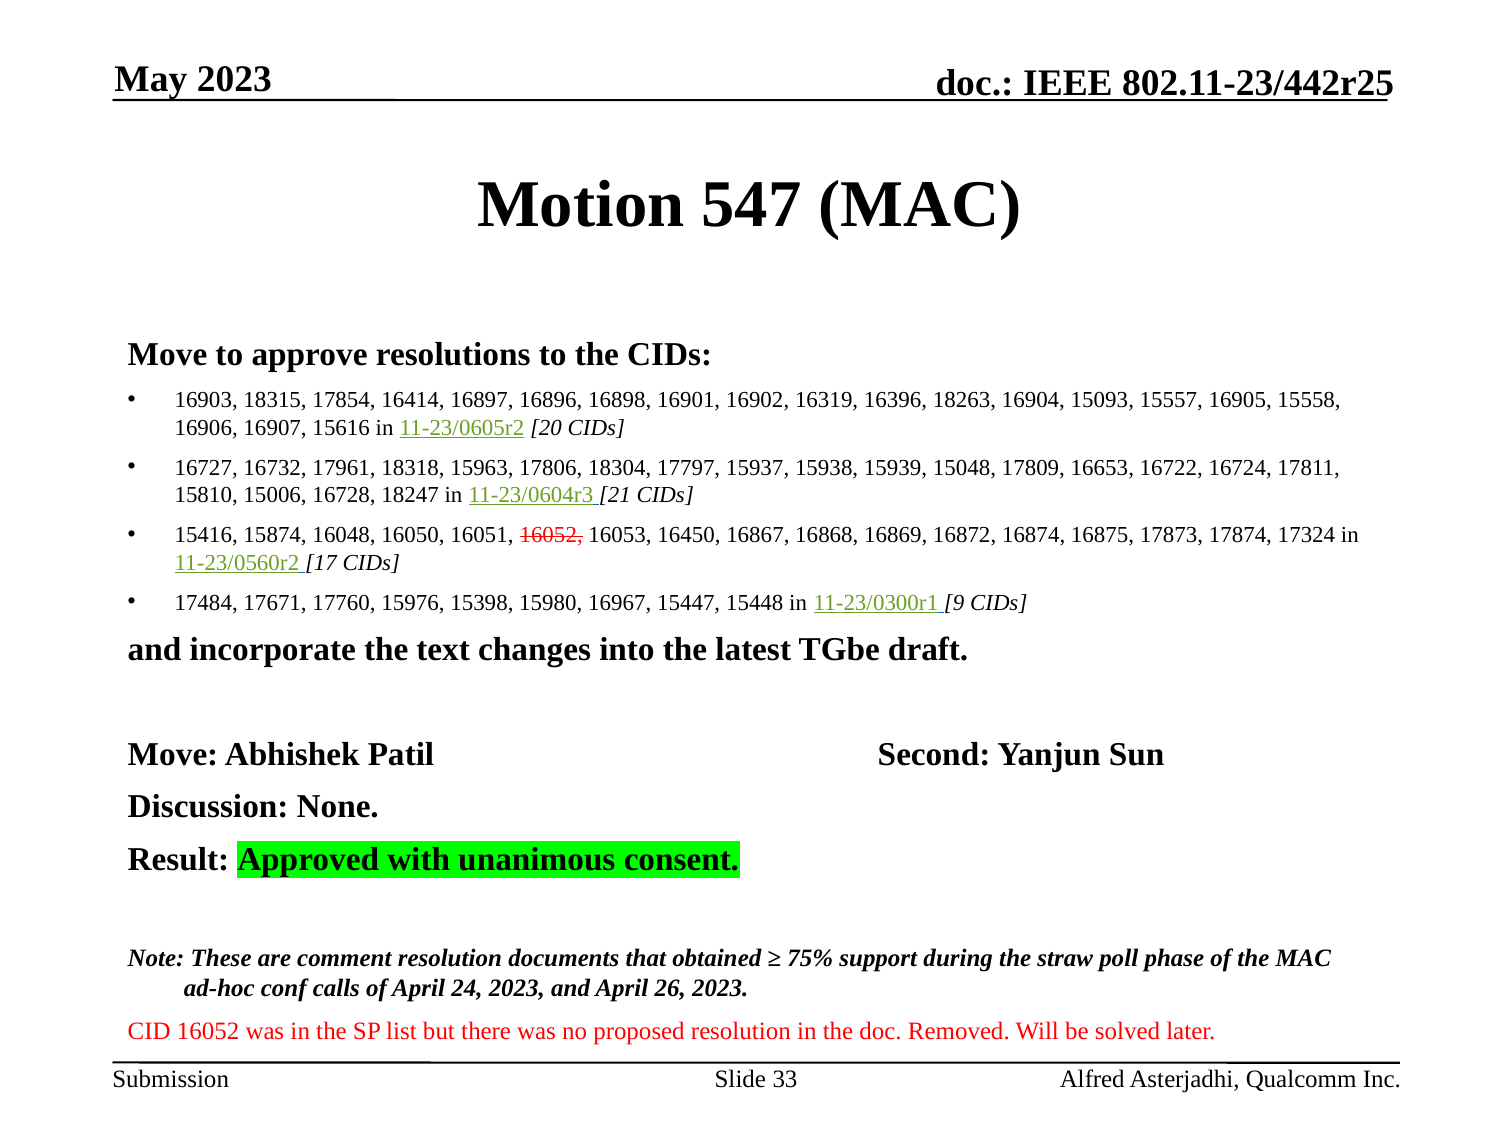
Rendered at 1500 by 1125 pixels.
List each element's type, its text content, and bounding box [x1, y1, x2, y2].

footer Alfred Asterjadhi, Qualcomm Inc. [878, 1061, 1402, 1093]
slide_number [114, 54, 423, 100]
title Motion 547 (MAC) [112, 112, 1388, 288]
slide_number Slide 33 [712, 1061, 800, 1123]
list Move to approve resolutions to the CIDs: 16903, 18315, 17854, 16414, 16897, 16896, 16898, 16901, 16902, 16319, 16396, 18263, 16904, 15093, 15557, 16905, 15558, 16906, 16907, 15616 in 11-23/0605r2 [20 CIDs] 16727, 16732, 17961, 18318, 15963, 17806, 18304, 17797, 15937, 15938, 15939, 15048, 17809, 16653, 16722, 16724, 17811, 15810, 15006, 16728, 18247 in 11-23/0604r3 [21 CIDs] 15416, 15874, 16048, 16050, 16051, 16052, 16053, 16450, 16867, 16868, 16869, 16872, 16874, 16875, 17873, 17874, 17324 in 11-23/0560r2 [17 CIDs] 17484, 17671, 17760, 15976, 15398, 15980, 16967, 15447, 15448 in 11-23/0300r1 [9 CIDs] and incorporate the text changes into the latest TGbe draft. Move: Abhishek Patil Second: Yanjun Sun Discussion: None. Result: Approved with unanimous consent. Note: These are comment resolution documents that obtained ≥ 75% support during the straw poll phase of the MAC ad-hoc conf calls of April 24, 2023, and April 26, 2023. CID 16052 was in the SP list but there was no proposed resolution in the doc. Removed. Will be solved later. [112, 324, 1388, 1063]
